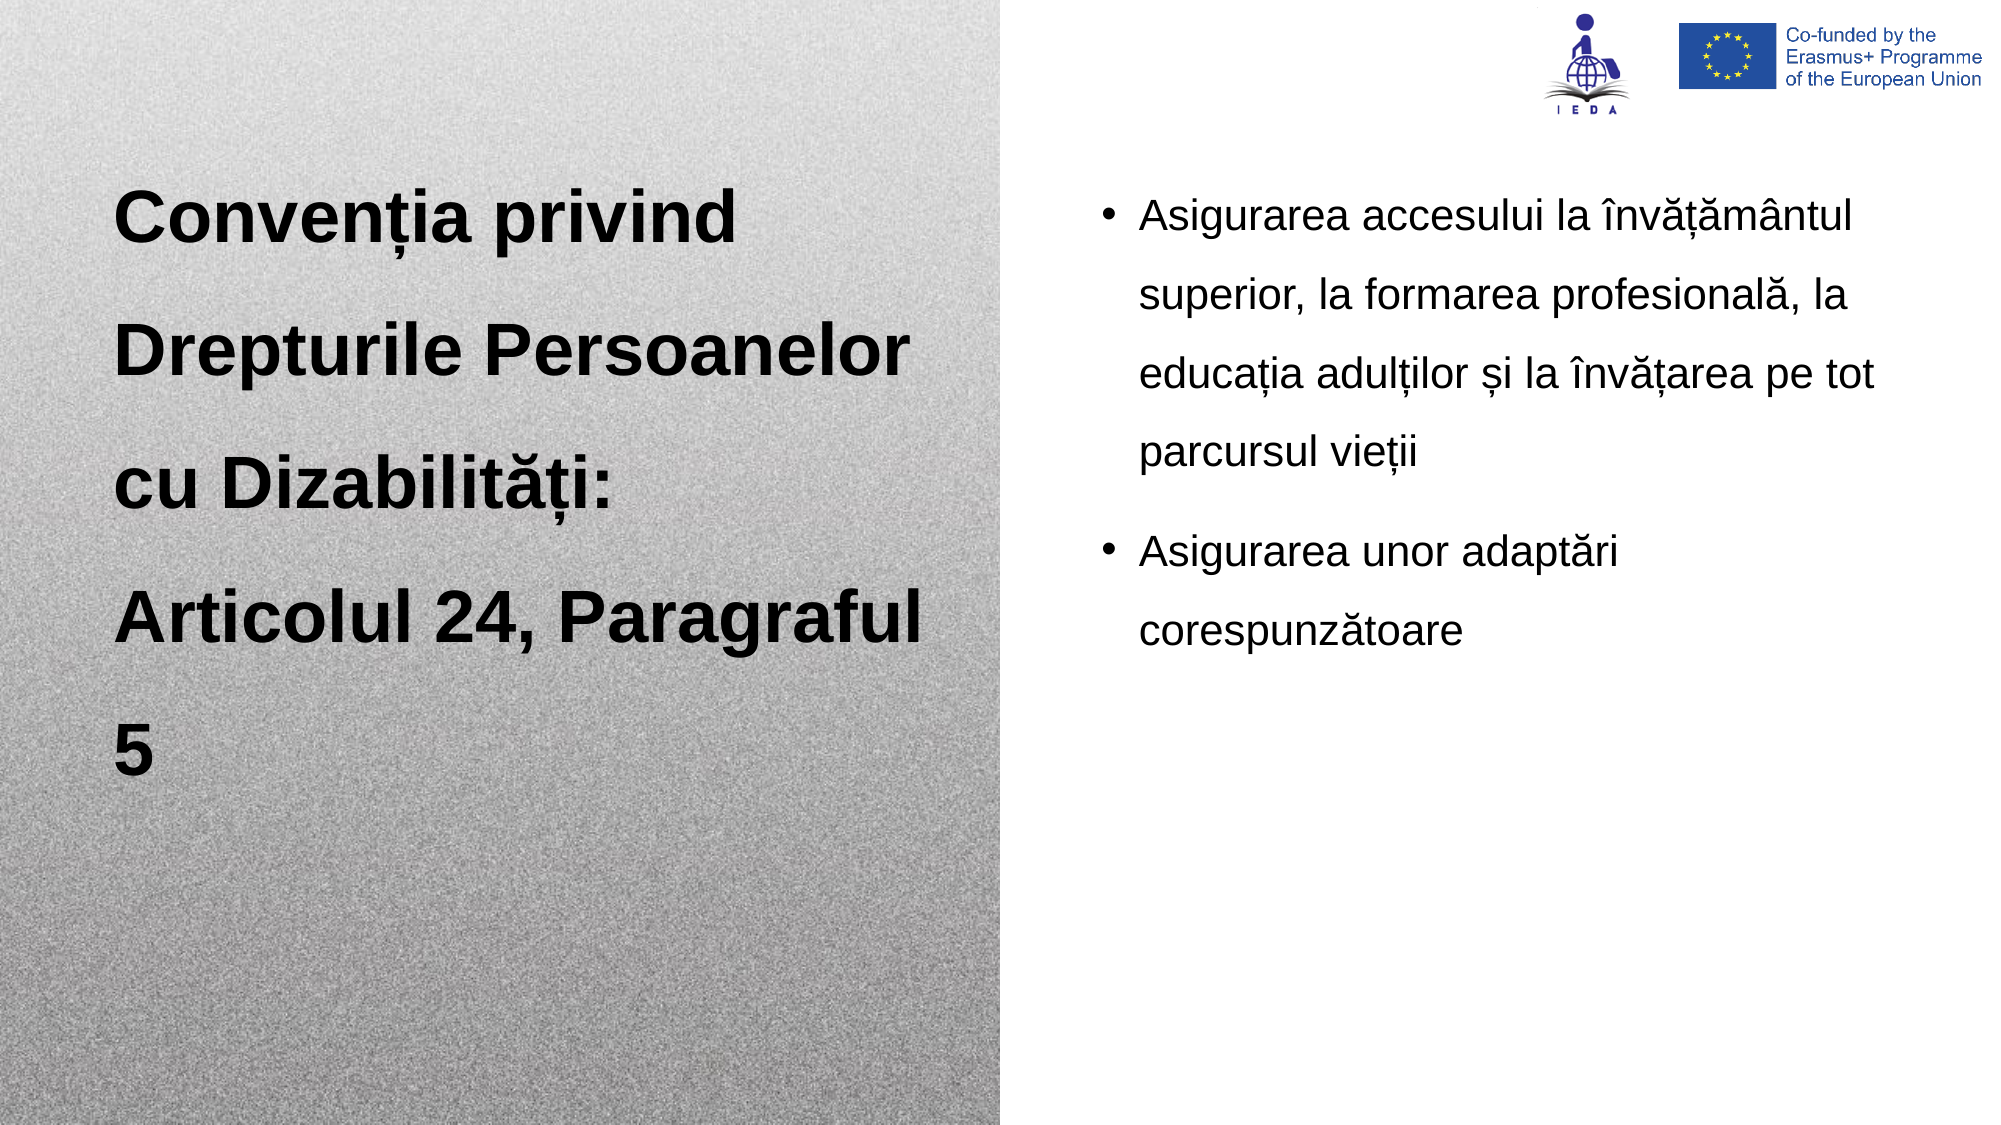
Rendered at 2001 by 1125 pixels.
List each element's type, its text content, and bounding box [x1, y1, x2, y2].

picture [1528, 0, 1645, 127]
picture [0, 0, 1001, 1125]
text_box Asigurarea accesului la învățământul superior, la formarea profesională, la educația adulților și la învățarea pe tot parcursul vieții Asigurarea unor adaptări corespunzătoare [1086, 153, 1971, 611]
picture [1677, 22, 2000, 94]
